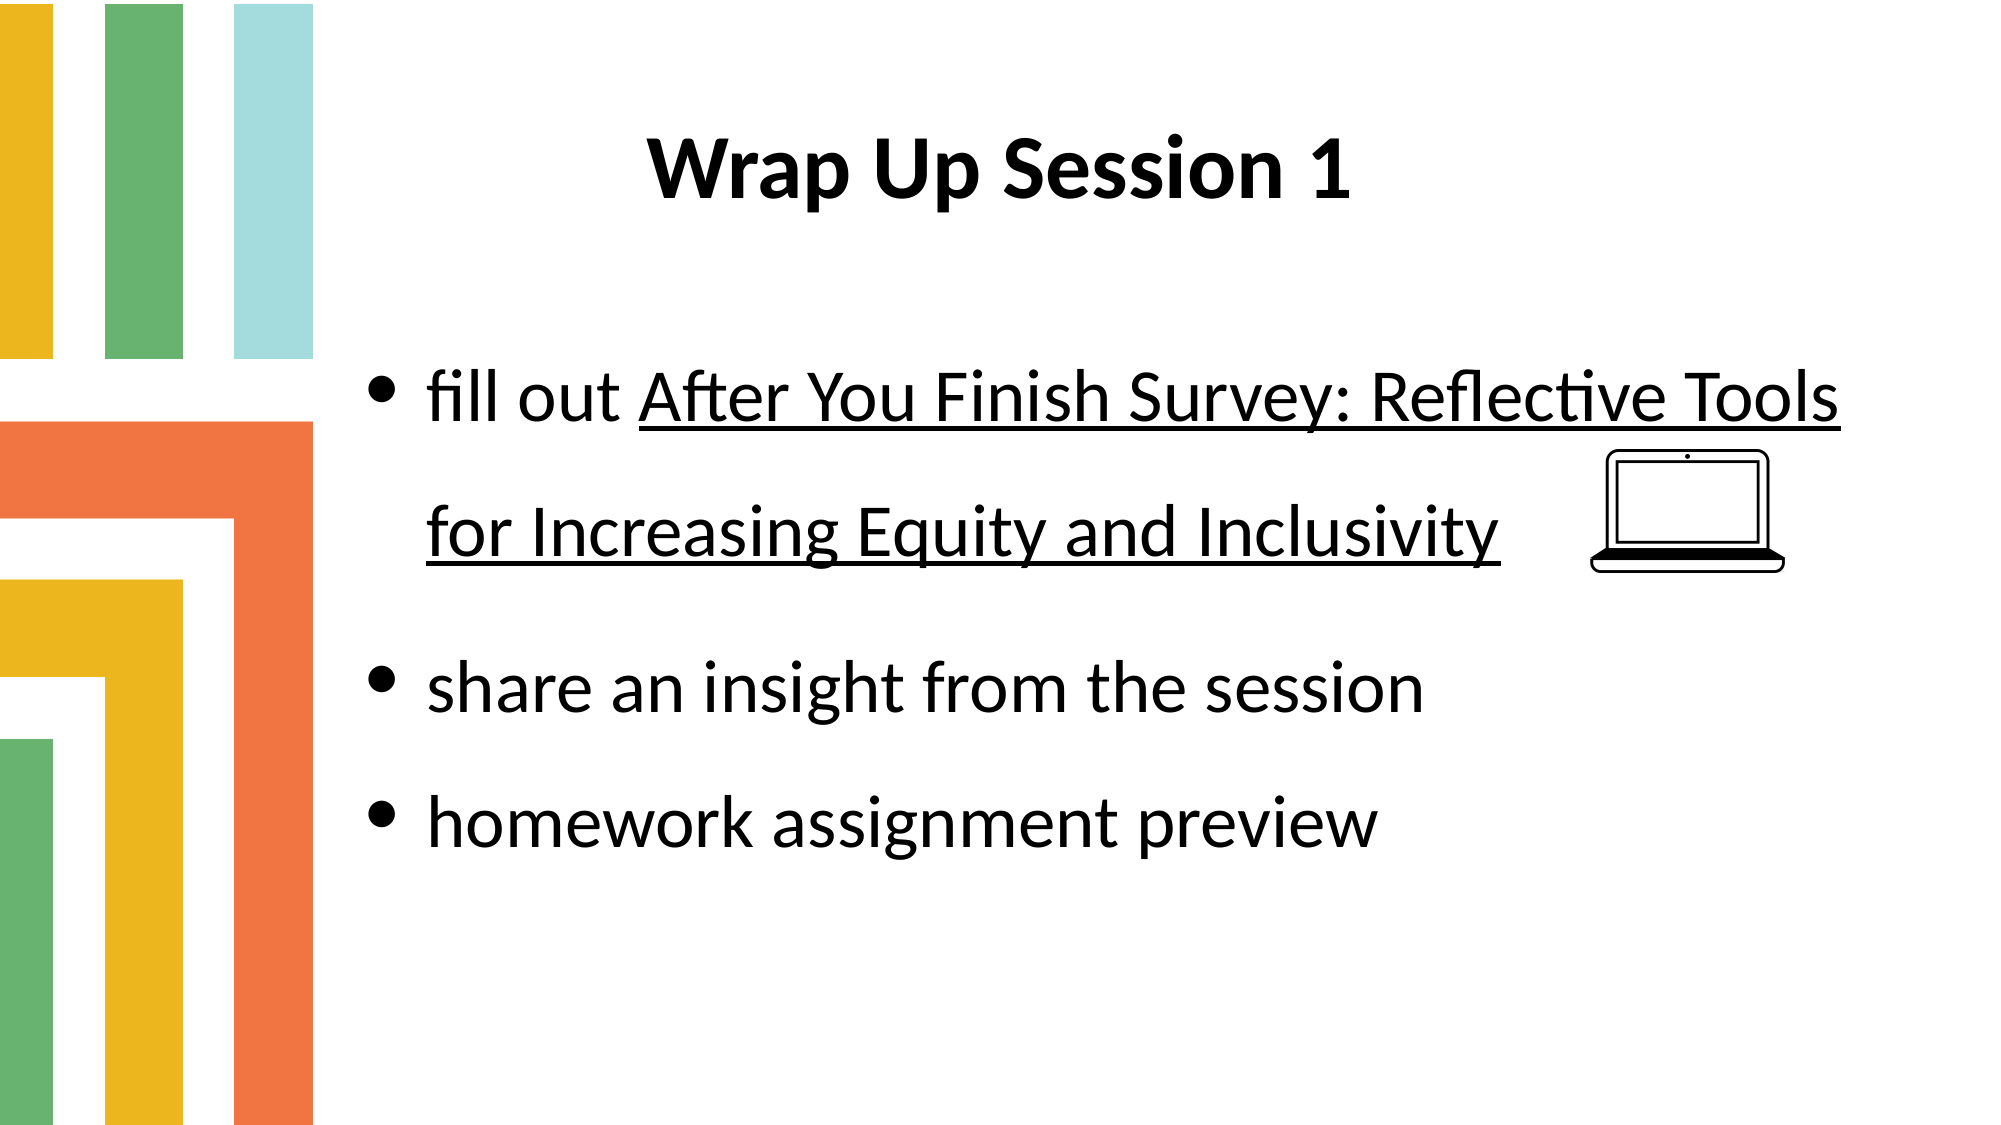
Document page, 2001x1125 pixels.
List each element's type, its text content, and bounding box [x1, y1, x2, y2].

title Wrap Up Session 1 [318, 59, 2000, 278]
list fill out After You Finish Survey: Reflective Tools for Increasing Equity and Inclusivity share an insight from the session homework assignment preview [336, 293, 1936, 1082]
picture [0, 3, 315, 1125]
picture [1590, 449, 1785, 573]
